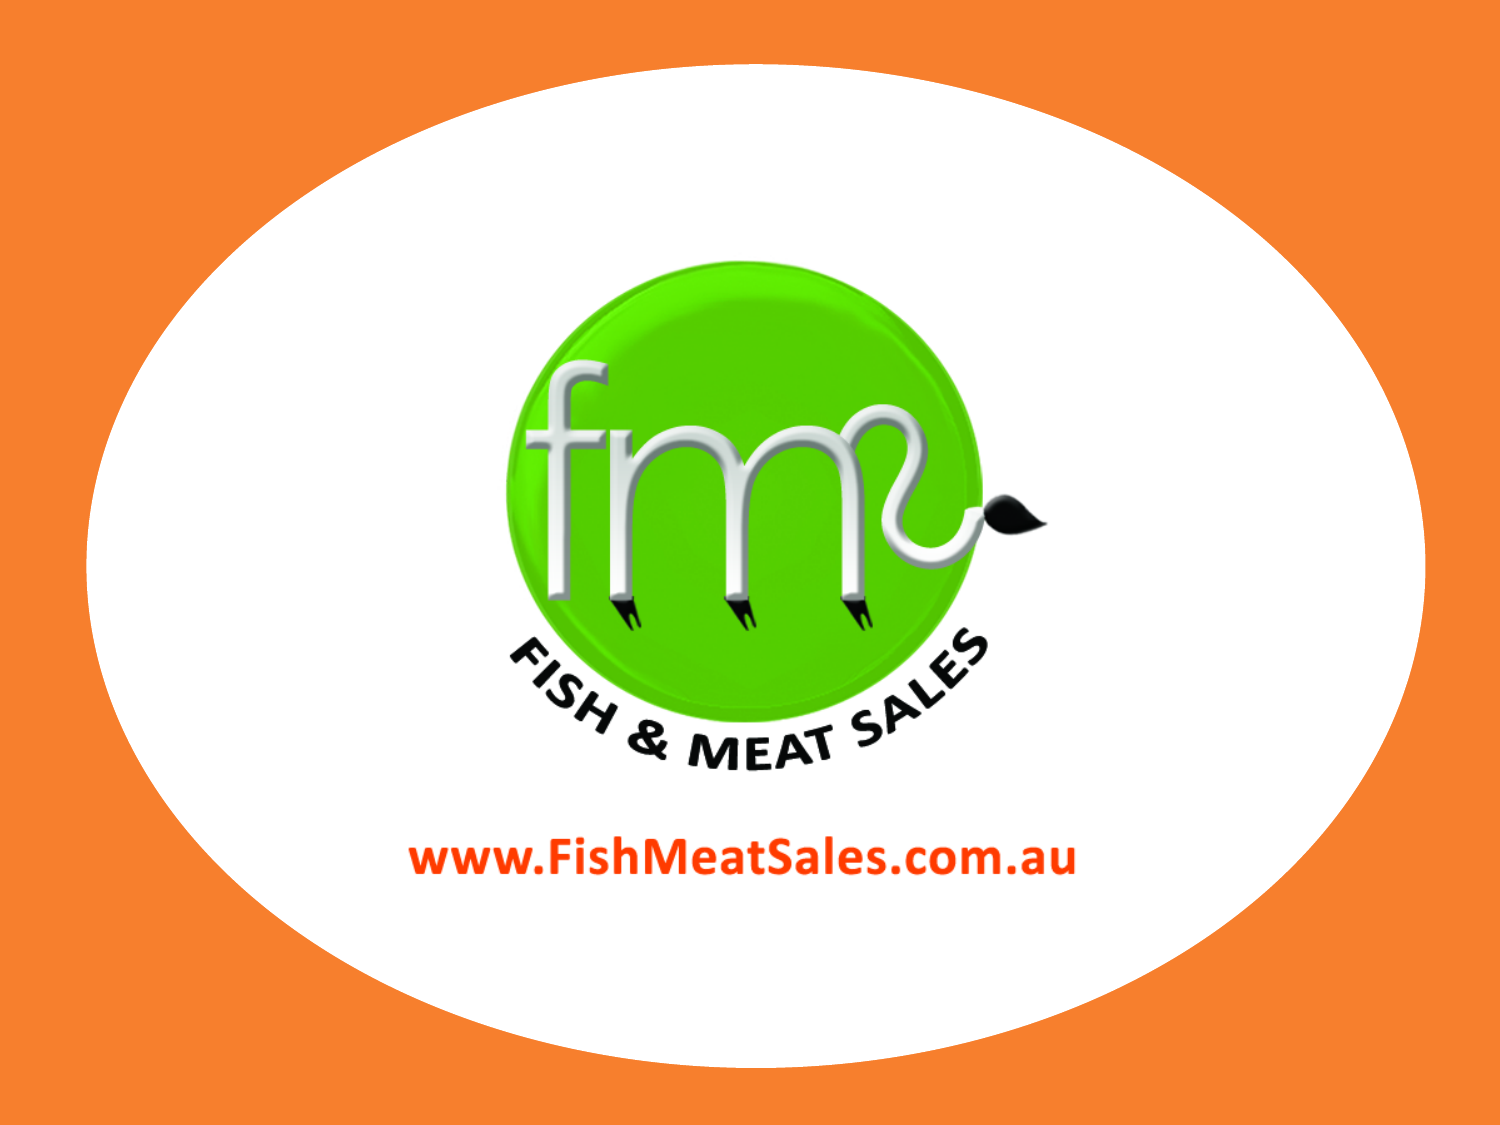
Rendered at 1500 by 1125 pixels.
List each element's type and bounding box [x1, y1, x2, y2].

text_box [0, 0, 1500, 1125]
picture [359, 184, 1129, 953]
text_box [86, 64, 1426, 1068]
